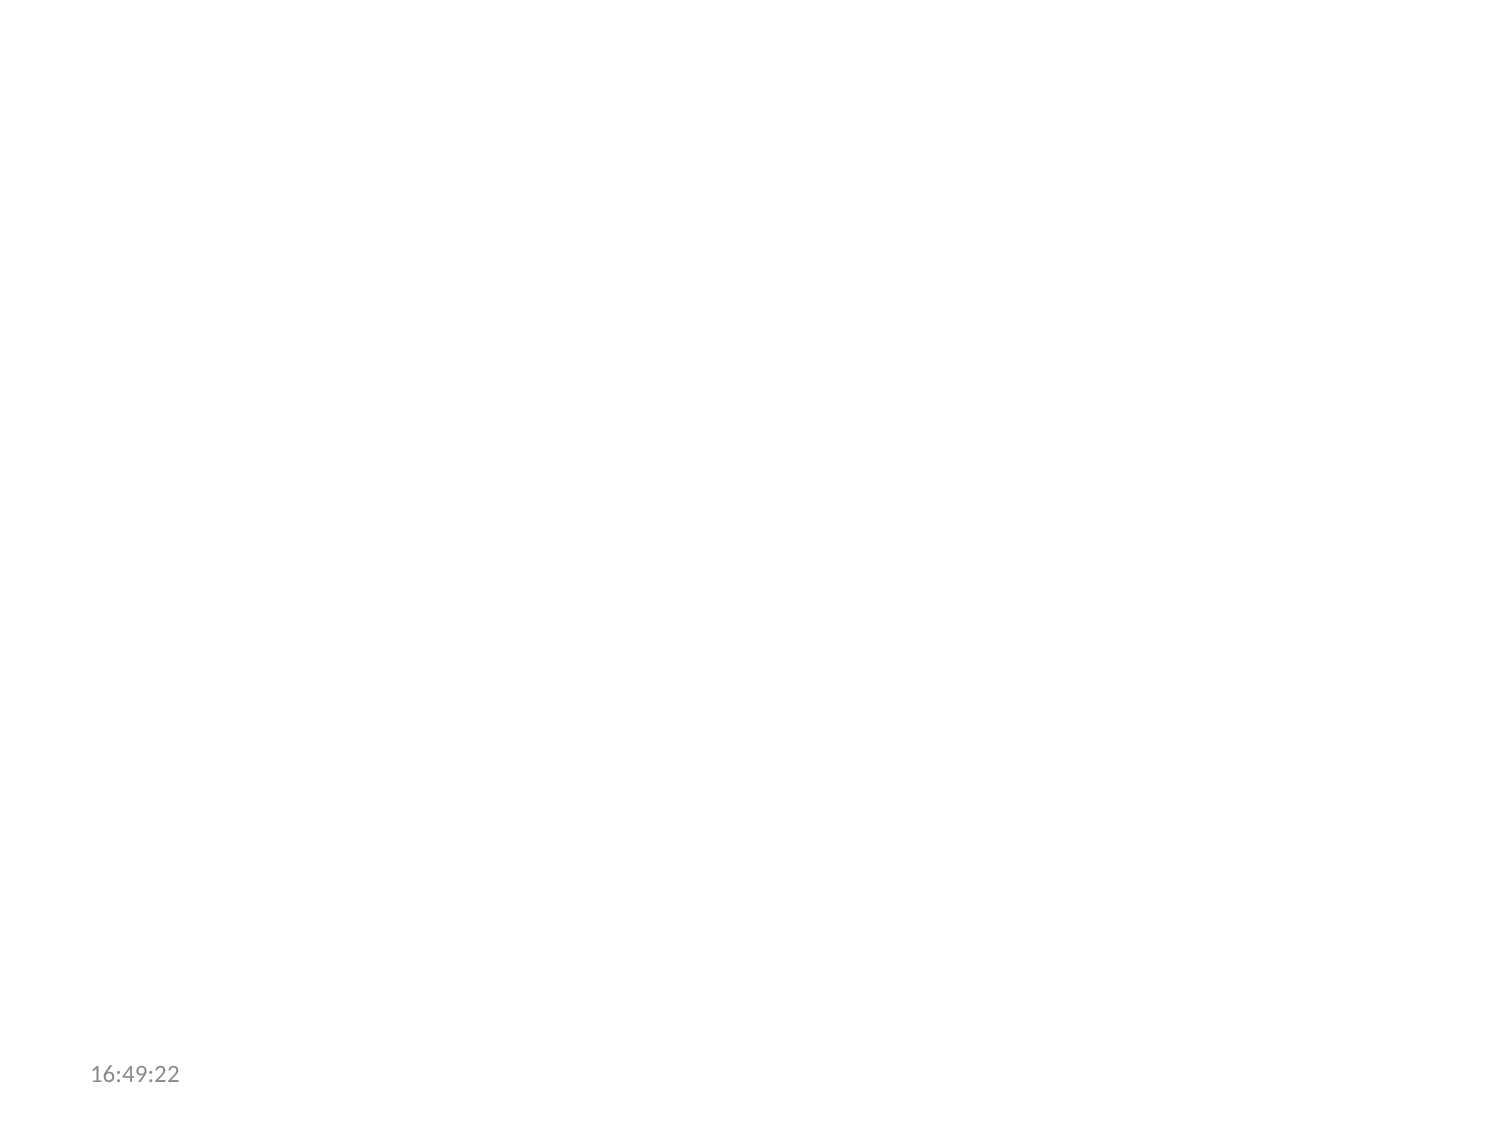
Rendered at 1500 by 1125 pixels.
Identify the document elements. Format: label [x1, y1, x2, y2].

slide_number [75, 1042, 425, 1103]
